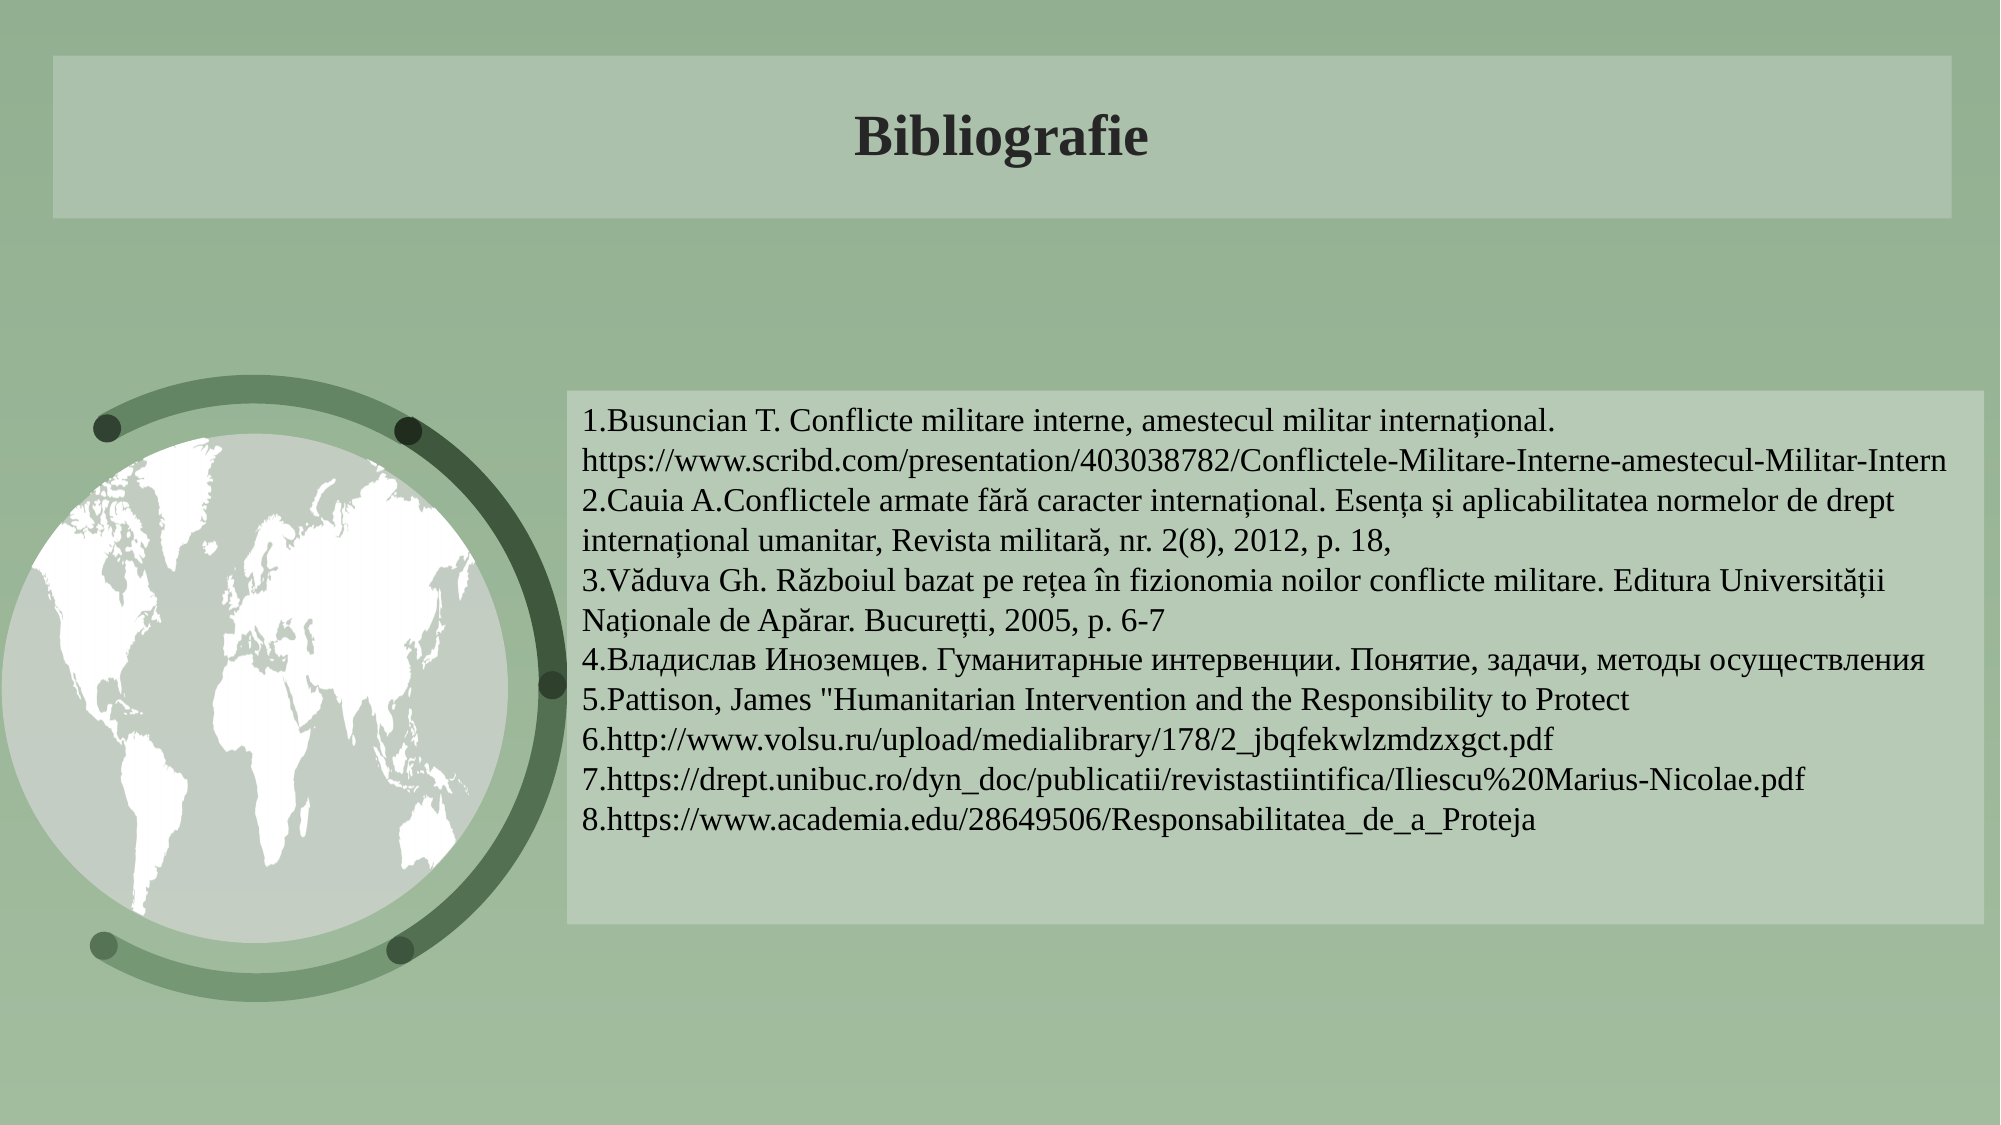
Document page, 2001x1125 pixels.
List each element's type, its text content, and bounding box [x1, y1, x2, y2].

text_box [0, 374, 568, 1003]
list Bibliografie [53, 55, 1952, 219]
text_box 1.Busuncian T. Conflicte militare interne, amestecul militar internațional. https://www.scribd.com/presentation/403038782/Conflictele-Militare-Interne-amestecul-Militar-Intern 2.Cauia A.Conflictele armate fără caracter internațional. Esența și aplicabilitatea normelor de drept internațional umanitar, Revista militară, nr. 2(8), 2012, p. 18, 3.Văduva Gh. Războiul bazat pe rețea în fizionomia noilor conflicte militare. Editura Universității Naționale de Apărar. Bucurețti, 2005, p. 6-7 4.Владислав Иноземцев. Гуманитарные интервенции. Понятие, задачи, методы осуществления 5.Pattison, James "Humanitarian Intervention and the Responsibility to Protect 6.http://www.volsu.ru/upload/medialibrary/178/2_jbqfekwlzmdzxgct.pdf 7.https://drept.unibuc.ro/dyn_doc/publicatii/revistastiintifica/Iliescu%20Marius-Nicolae.pdf 8.https://www.academia.edu/28649506/Responsabilitatea_de_a_Proteja [568, 390, 1985, 925]
